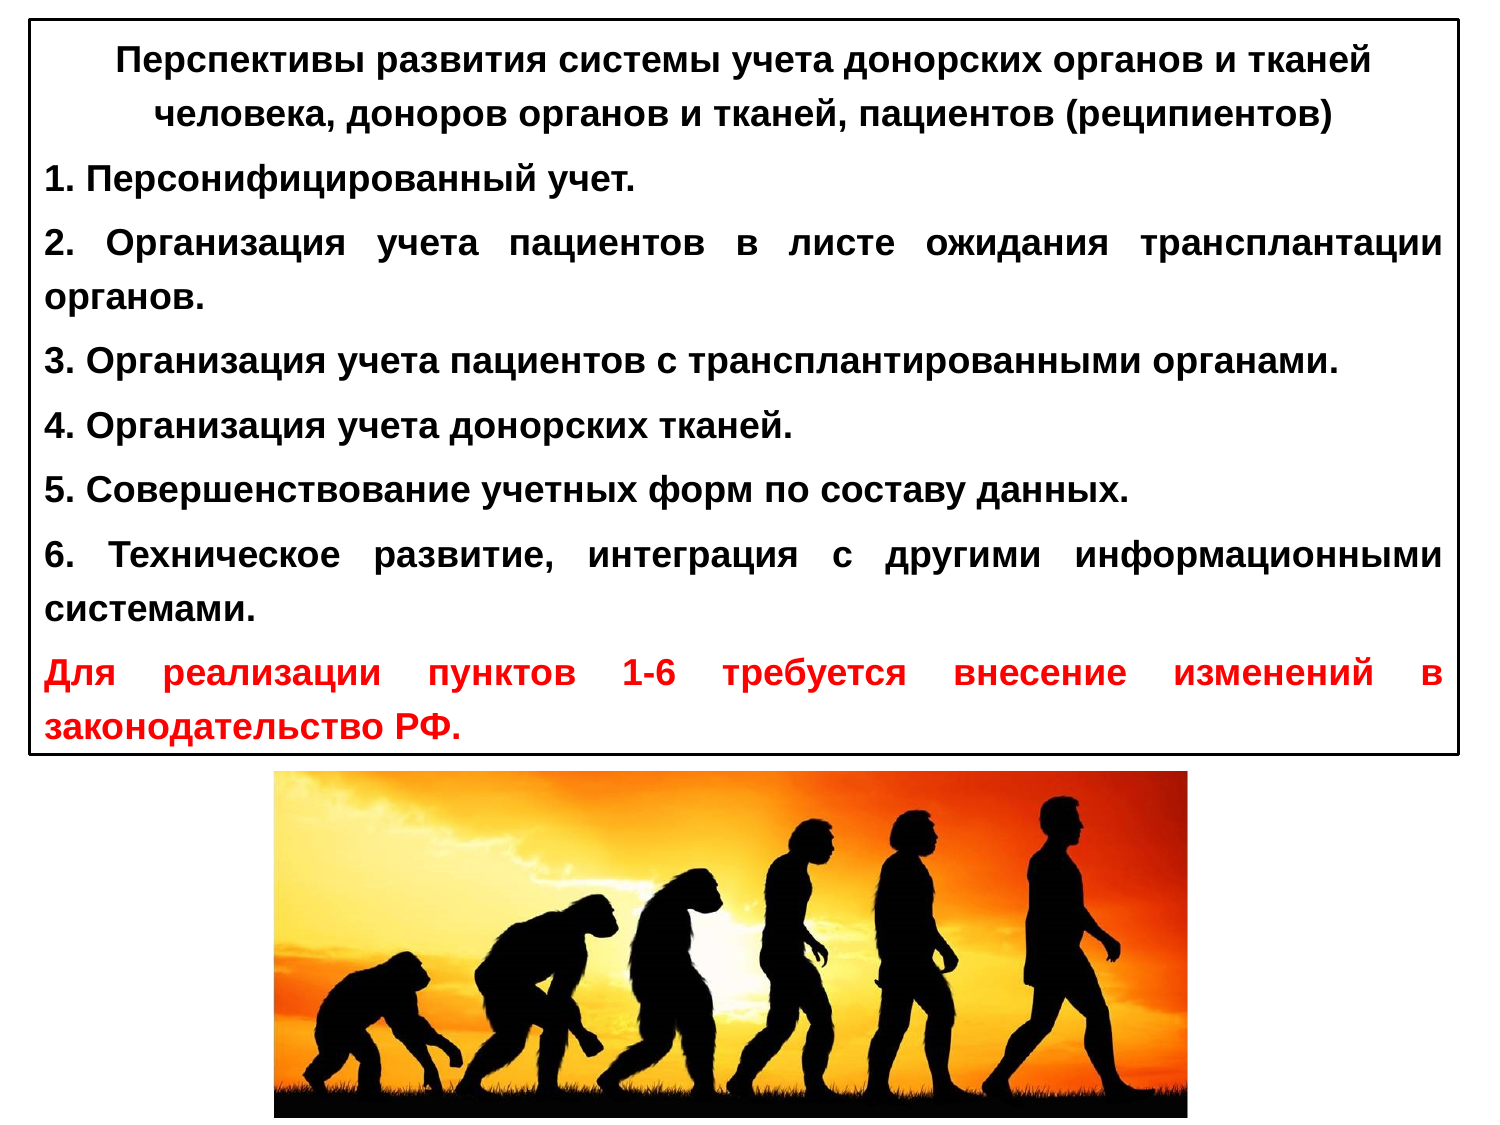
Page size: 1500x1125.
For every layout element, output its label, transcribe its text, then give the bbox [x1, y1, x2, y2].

picture [273, 771, 1188, 1118]
text_box Перспективы развития системы учета донорских органов и тканей человека, доноров органов и тканей, пациентов (реципиентов) 1. Персонифицированный учет. 2. Организация учета пациентов в листе ожидания трансплантации органов. 3. Организация учета пациентов с трансплантированными органами. 4. Организация учета донорских тканей. 5. Совершенствование учетных форм по составу данных. 6. Техническое развитие, интеграция с другими информационными системами. Для реализации пунктов 1-6 требуется внесение изменений в законодательство РФ. [29, 19, 1459, 755]
